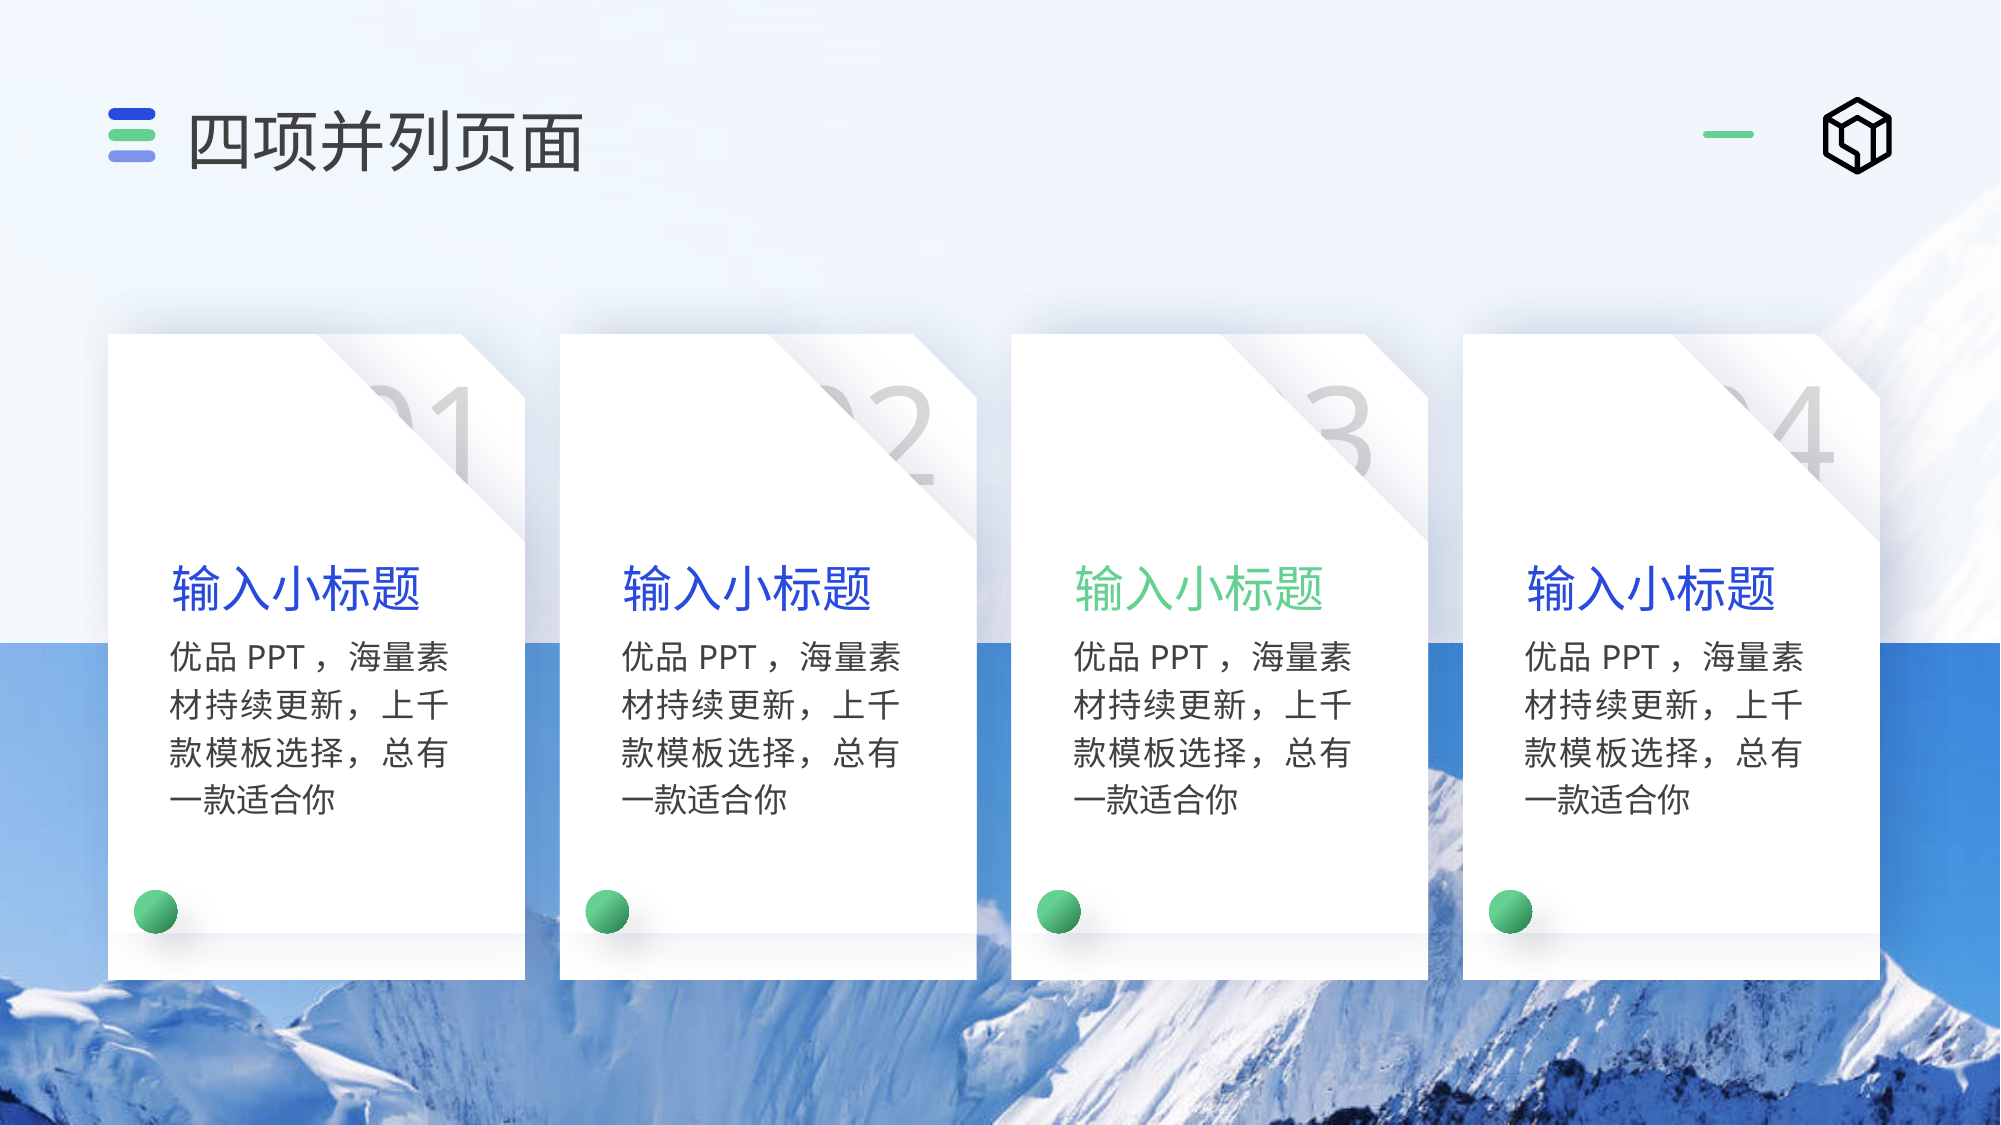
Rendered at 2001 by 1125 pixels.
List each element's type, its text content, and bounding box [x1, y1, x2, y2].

picture [1823, 96, 1892, 175]
text_box [0, 0, 2000, 643]
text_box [108, 334, 525, 980]
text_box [559, 334, 977, 980]
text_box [1011, 334, 1429, 980]
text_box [108, 108, 156, 163]
picture [0, 643, 2000, 1125]
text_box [1463, 334, 1880, 980]
text_box 四项并列页面 [171, 92, 1346, 188]
